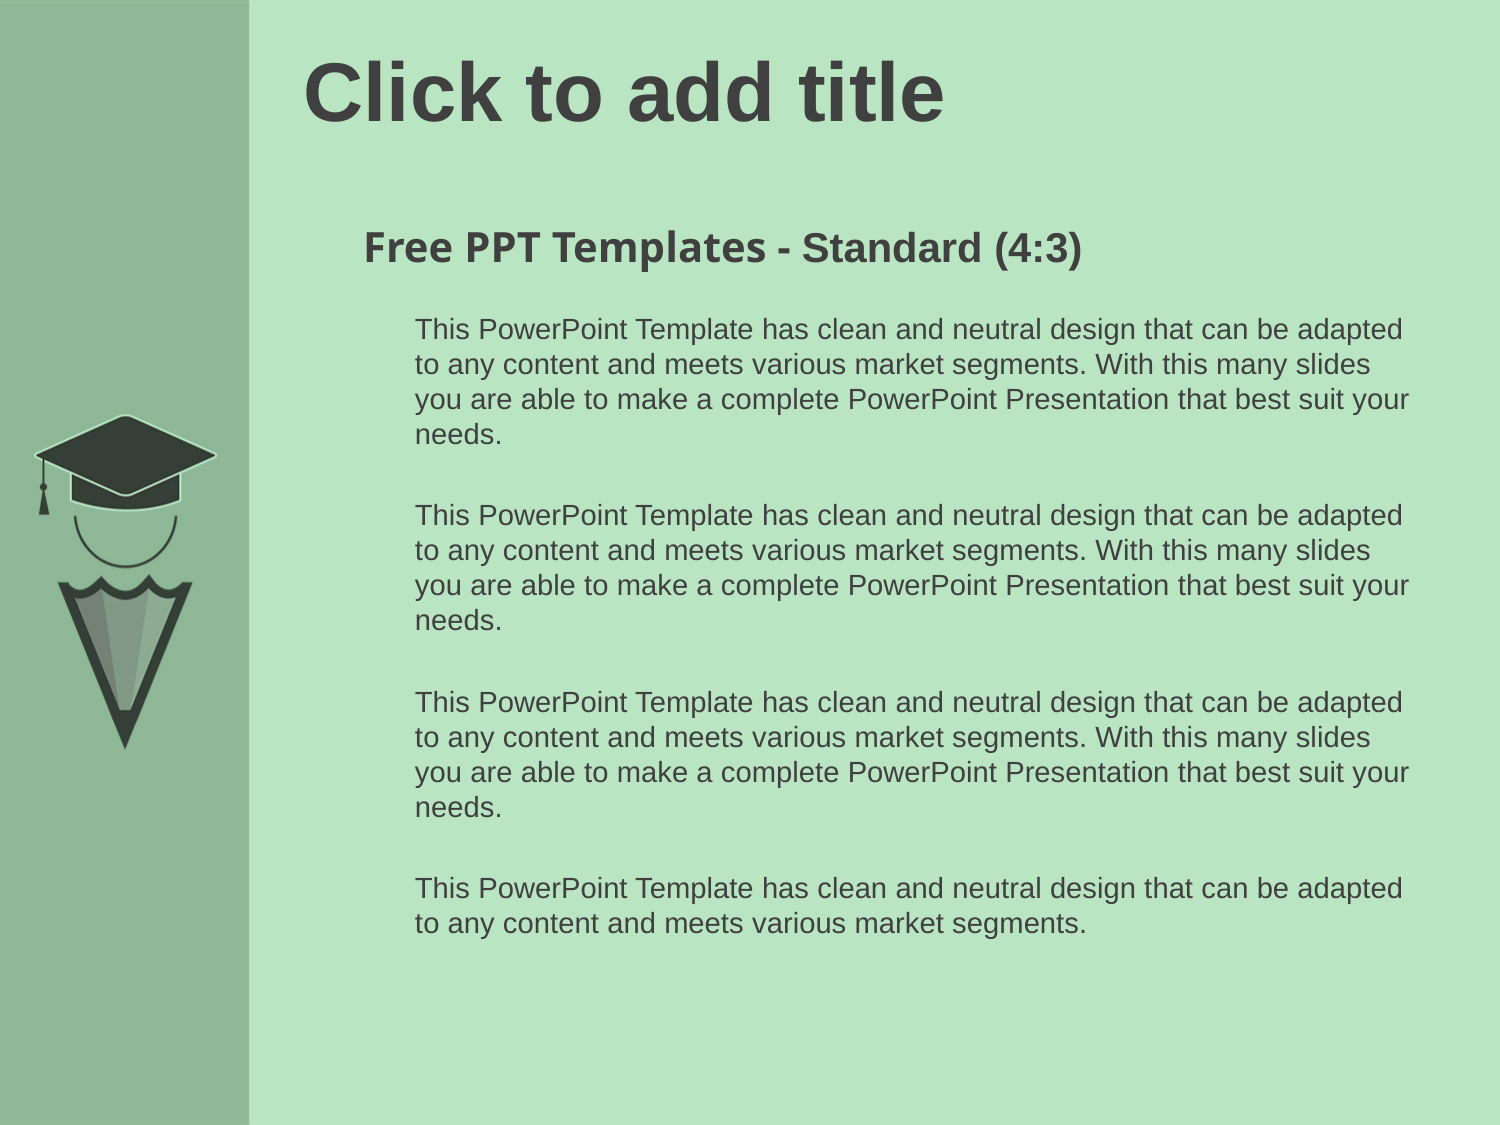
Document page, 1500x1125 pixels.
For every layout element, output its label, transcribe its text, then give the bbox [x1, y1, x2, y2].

title Click to add title [265, 0, 1500, 176]
list This PowerPoint Template has clean and neutral design that can be adapted to any content and meets various market segments. With this many slides you are able to make a complete PowerPoint Presentation that best suit your needs. This PowerPoint Template has clean and neutral design that can be adapted to any content and meets various market segments. With this many slides you are able to make a complete PowerPoint Presentation that best suit your needs. This PowerPoint Template has clean and neutral design that can be adapted to any content and meets various market segments. With this many slides you are able to make a complete PowerPoint Presentation that best suit your needs. This PowerPoint Template has clean and neutral design that can be adapted to any content and meets various market segments. [350, 302, 1427, 984]
list Free PPT Templates - Standard (4:3) [348, 208, 1425, 284]
picture [0, 0, 1500, 1125]
